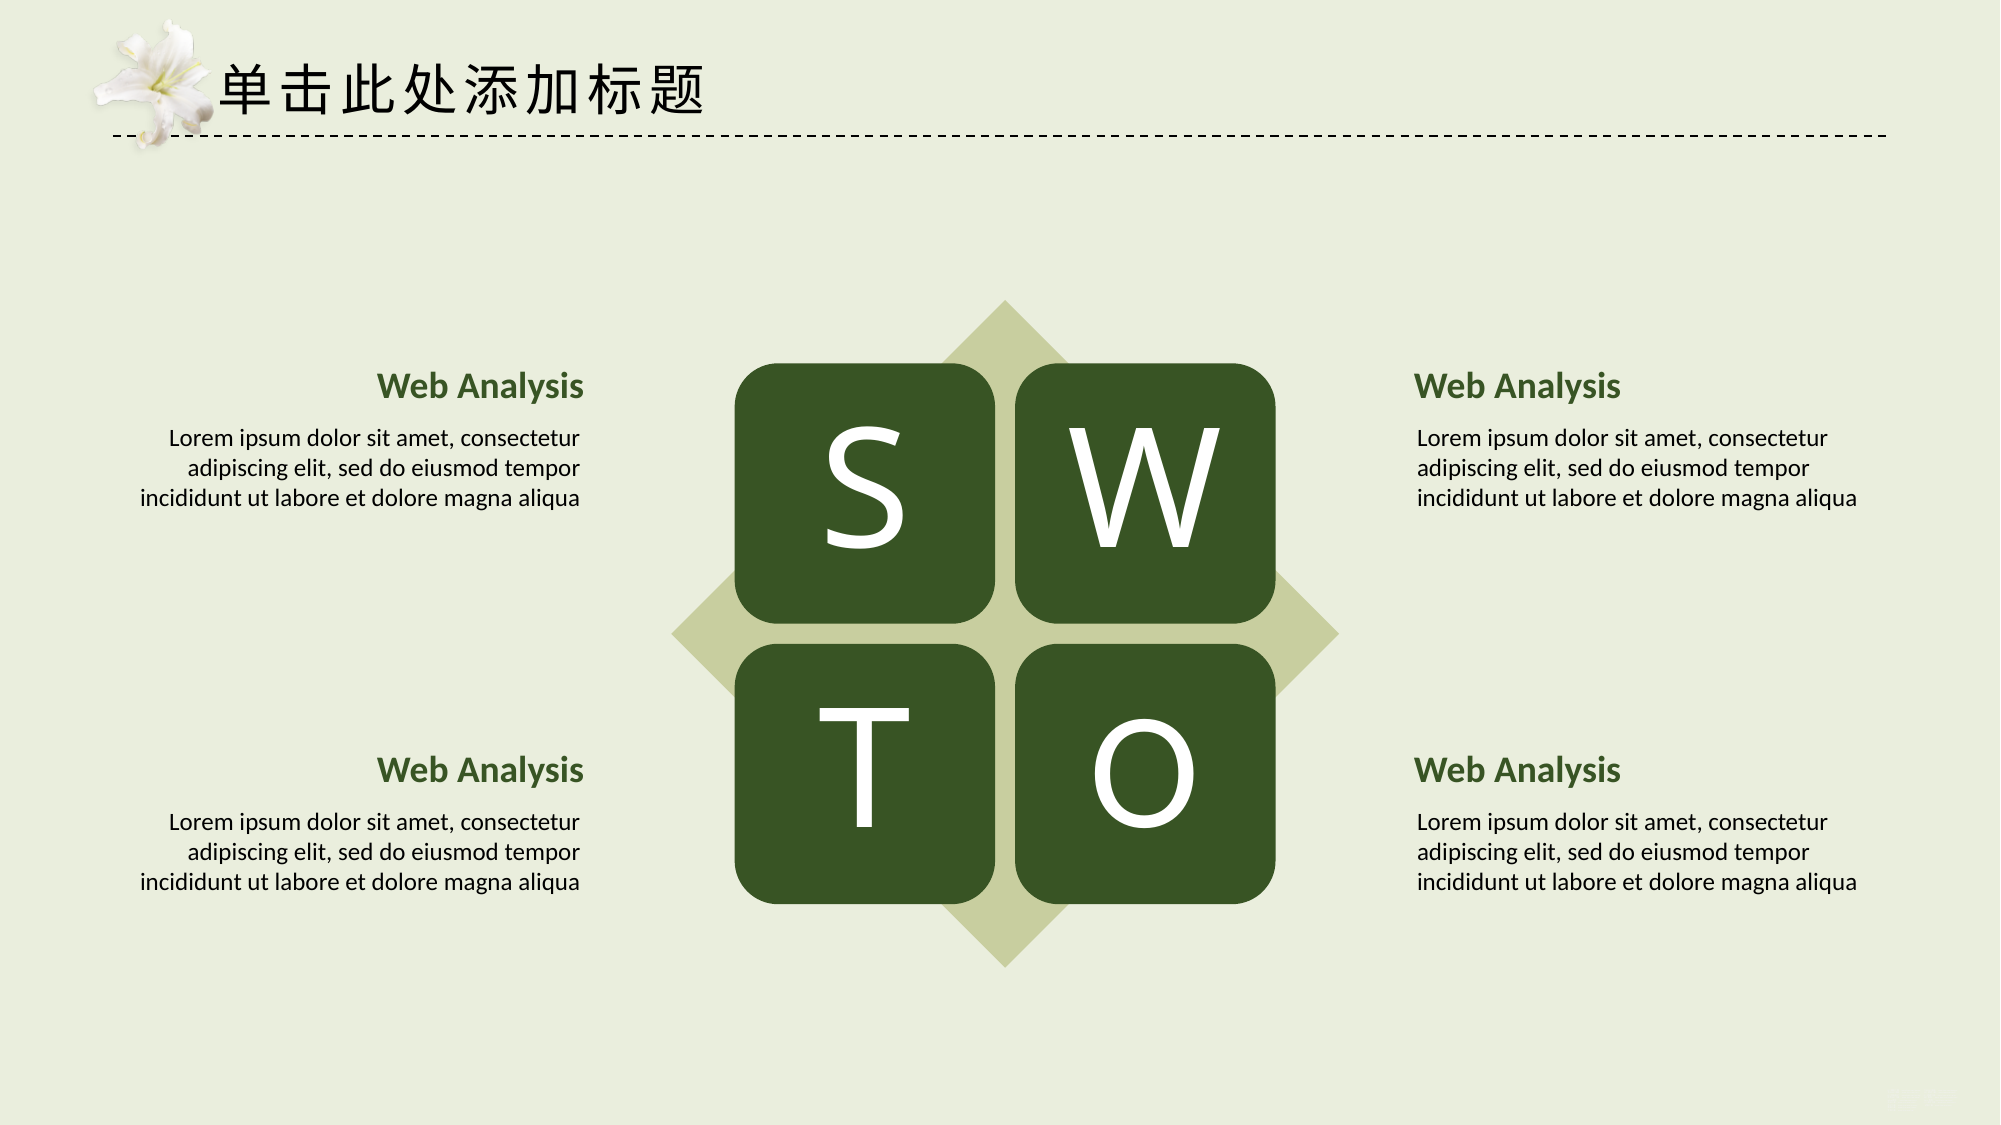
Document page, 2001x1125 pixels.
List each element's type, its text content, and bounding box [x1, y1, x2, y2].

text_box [671, 299, 1340, 968]
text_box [92, 737, 596, 905]
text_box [1402, 737, 1907, 905]
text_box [1402, 353, 1907, 521]
picture [85, 19, 215, 158]
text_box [92, 353, 596, 521]
text_box 单击此处添加标题 [215, 47, 721, 129]
